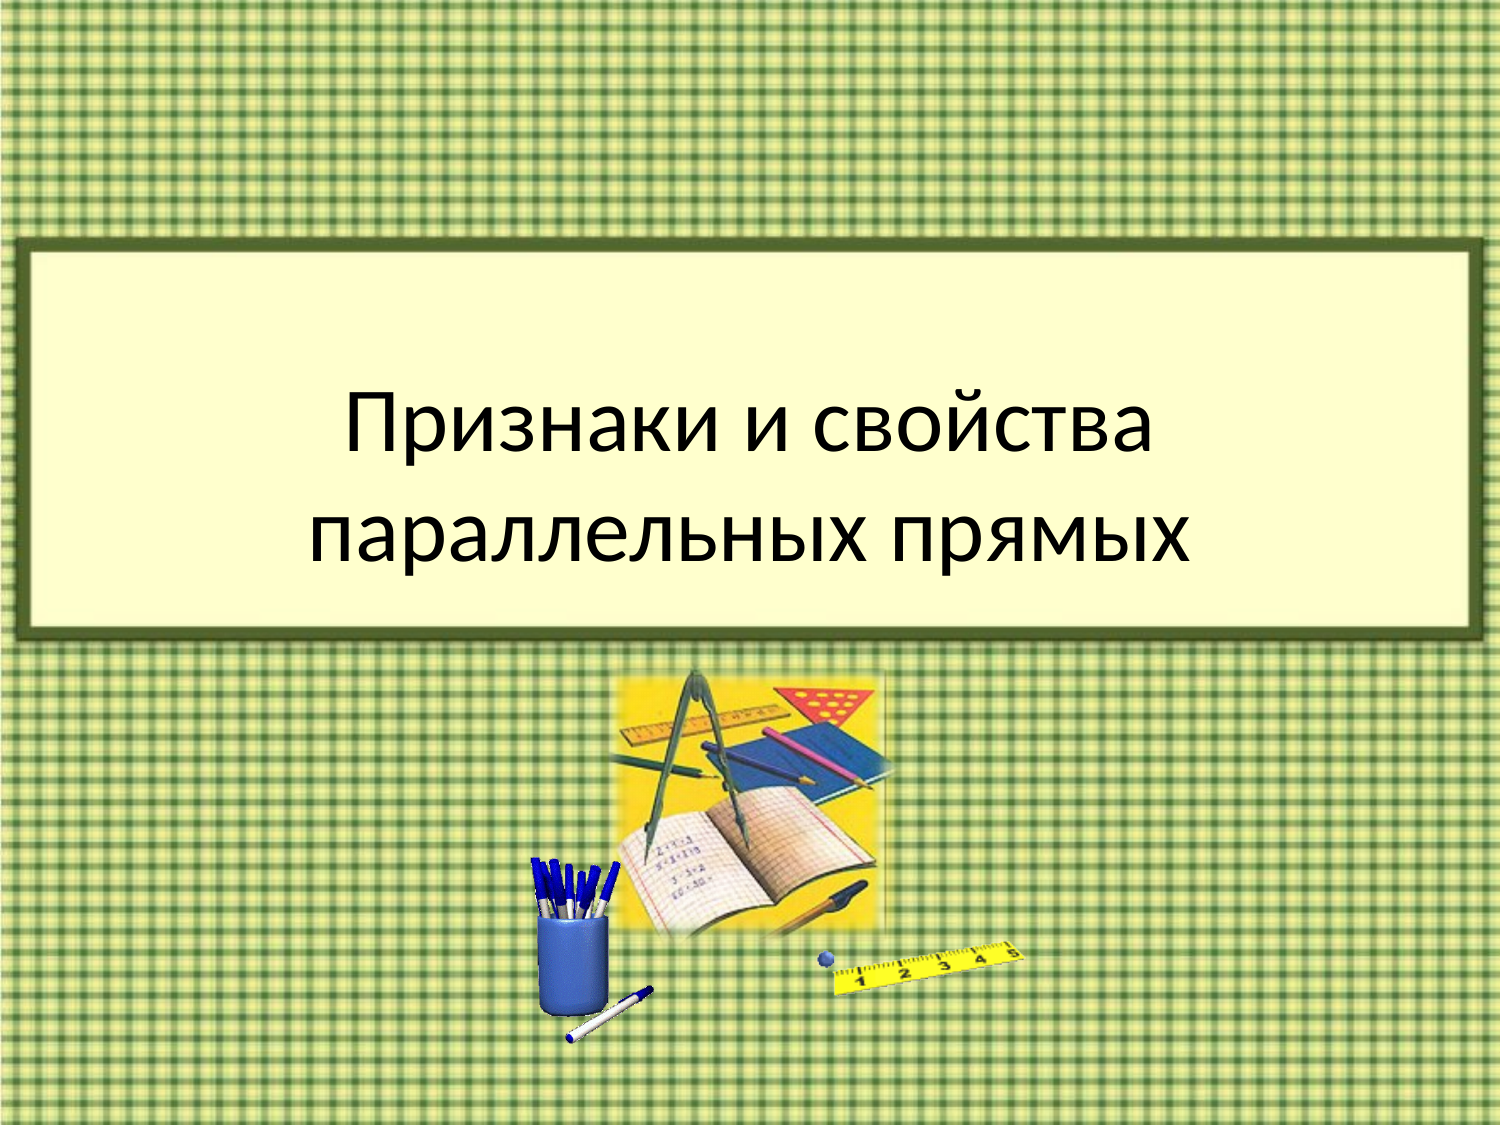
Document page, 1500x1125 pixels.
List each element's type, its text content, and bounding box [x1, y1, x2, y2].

title Признаки и свойства параллельных прямых [112, 349, 1388, 591]
picture [0, 0, 1500, 1125]
